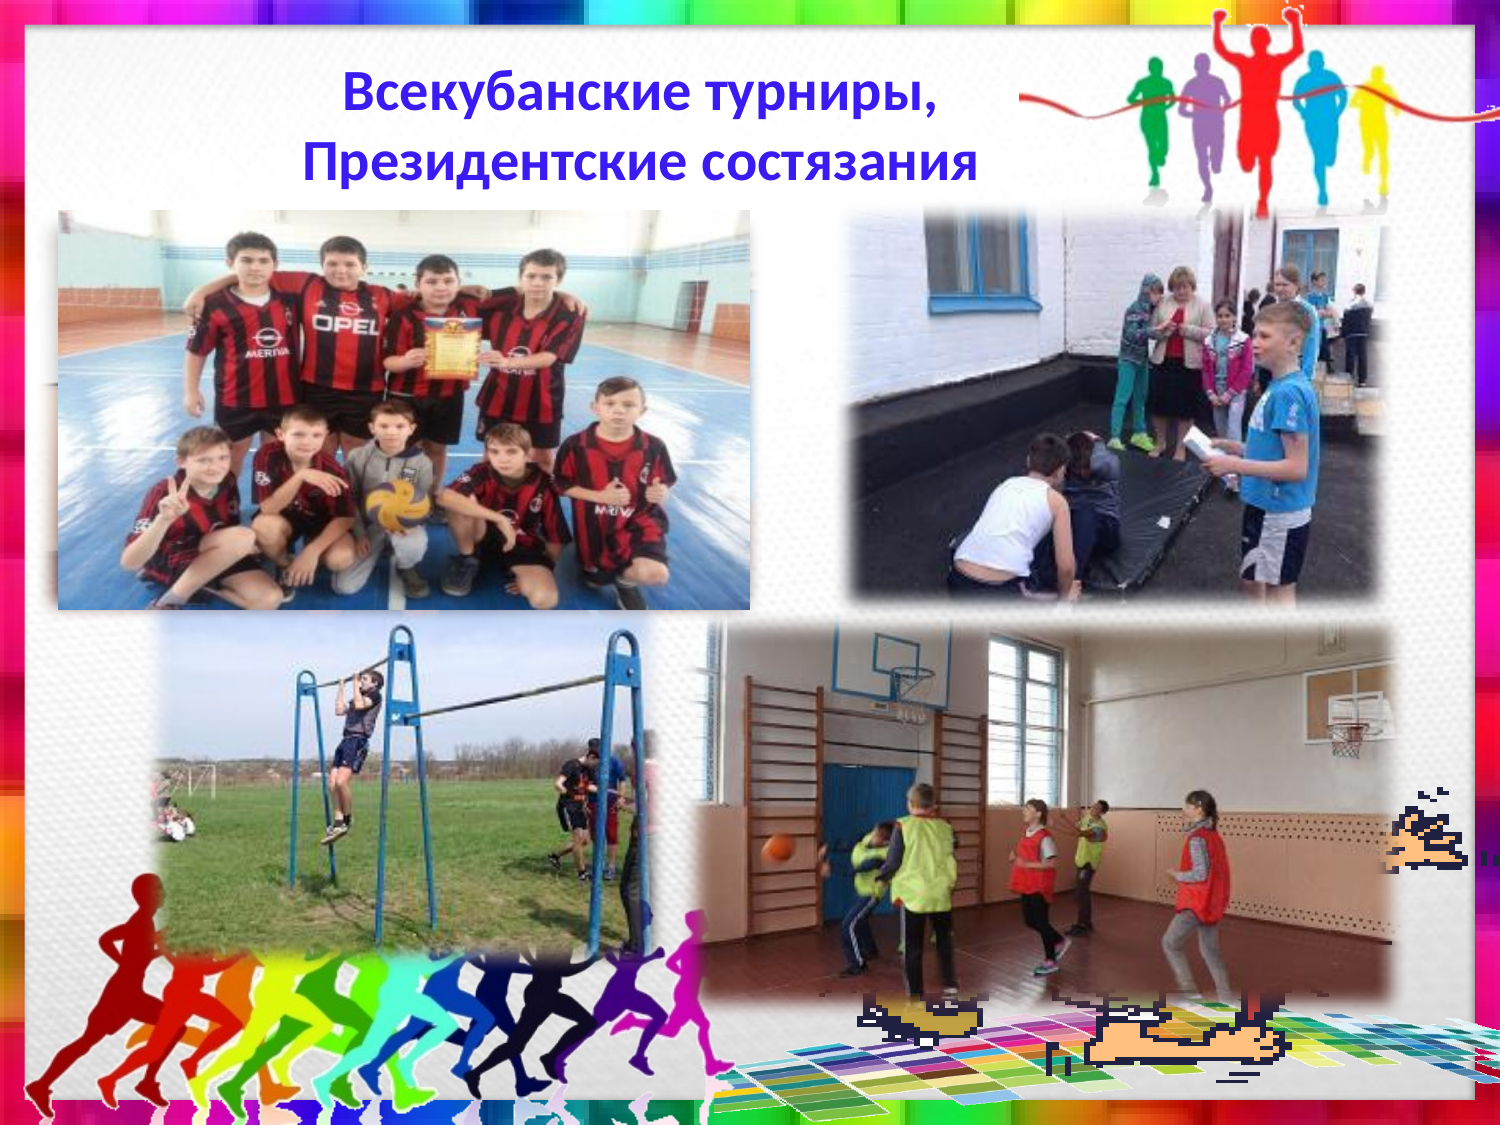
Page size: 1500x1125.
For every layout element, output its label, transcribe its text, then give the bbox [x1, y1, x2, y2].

title Всекубанские турниры, Президентские состязания [75, 45, 1207, 208]
picture [0, 0, 1500, 1125]
